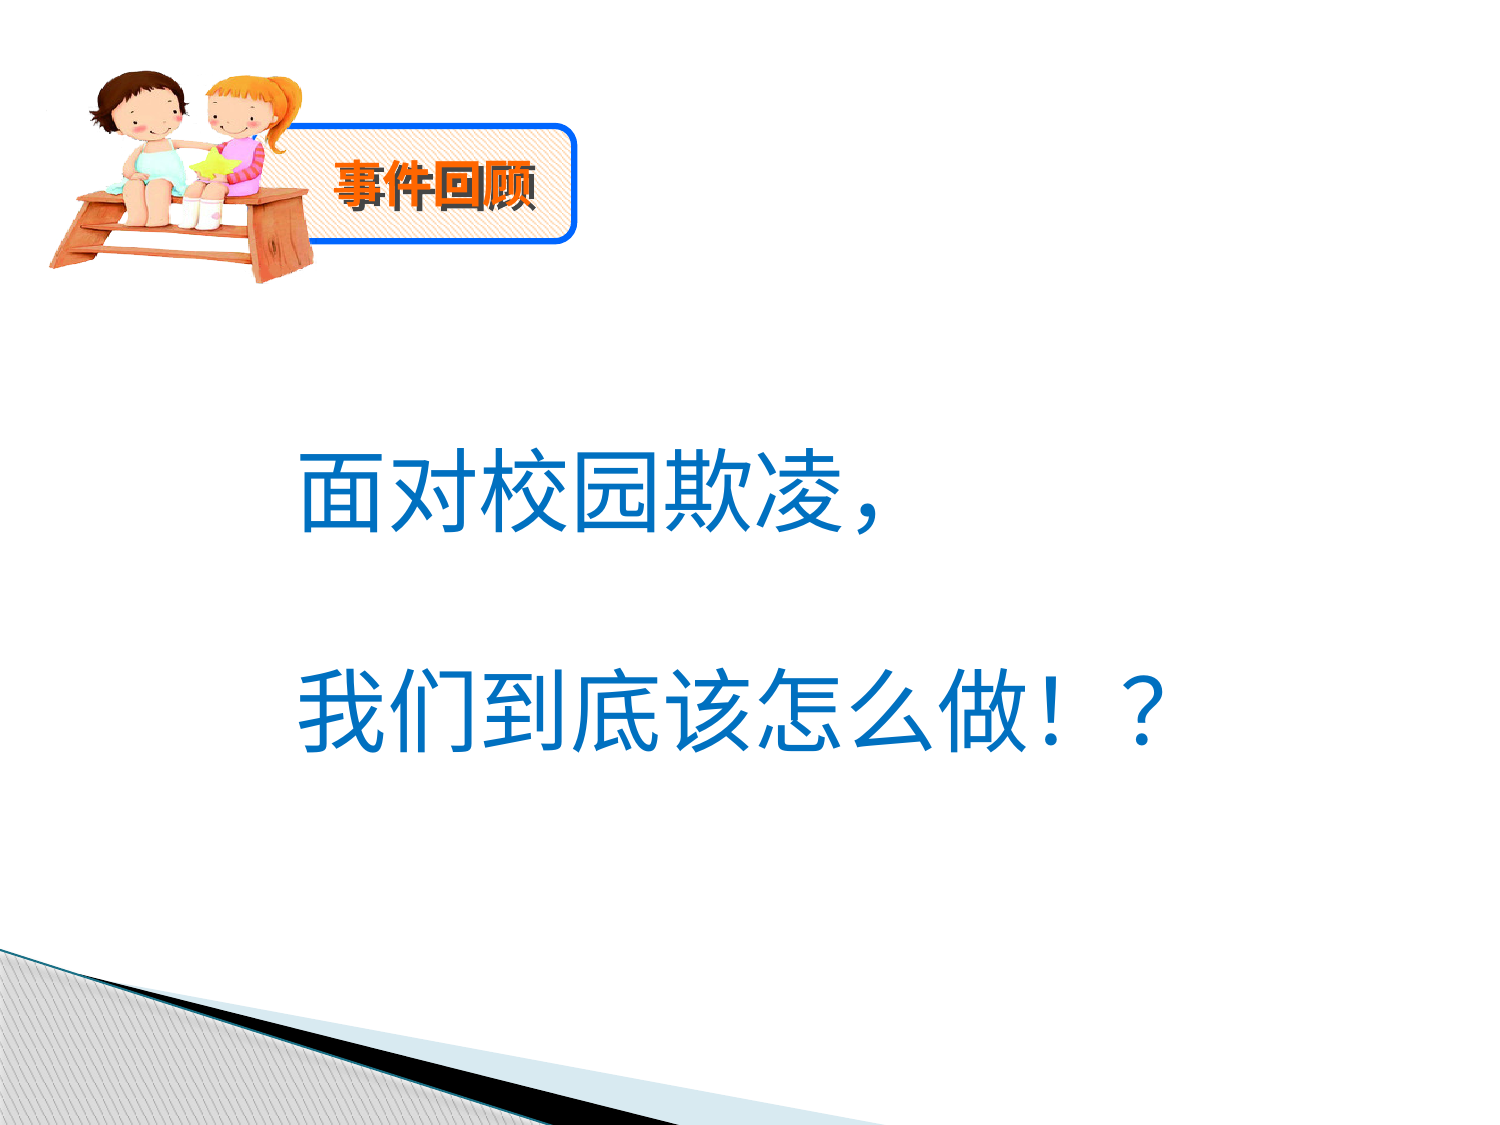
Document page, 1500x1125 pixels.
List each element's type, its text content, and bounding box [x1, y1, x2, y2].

text_box 面对校园欺凌， 我们到底该怎么做！？ [222, 316, 1360, 991]
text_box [46, 70, 575, 284]
